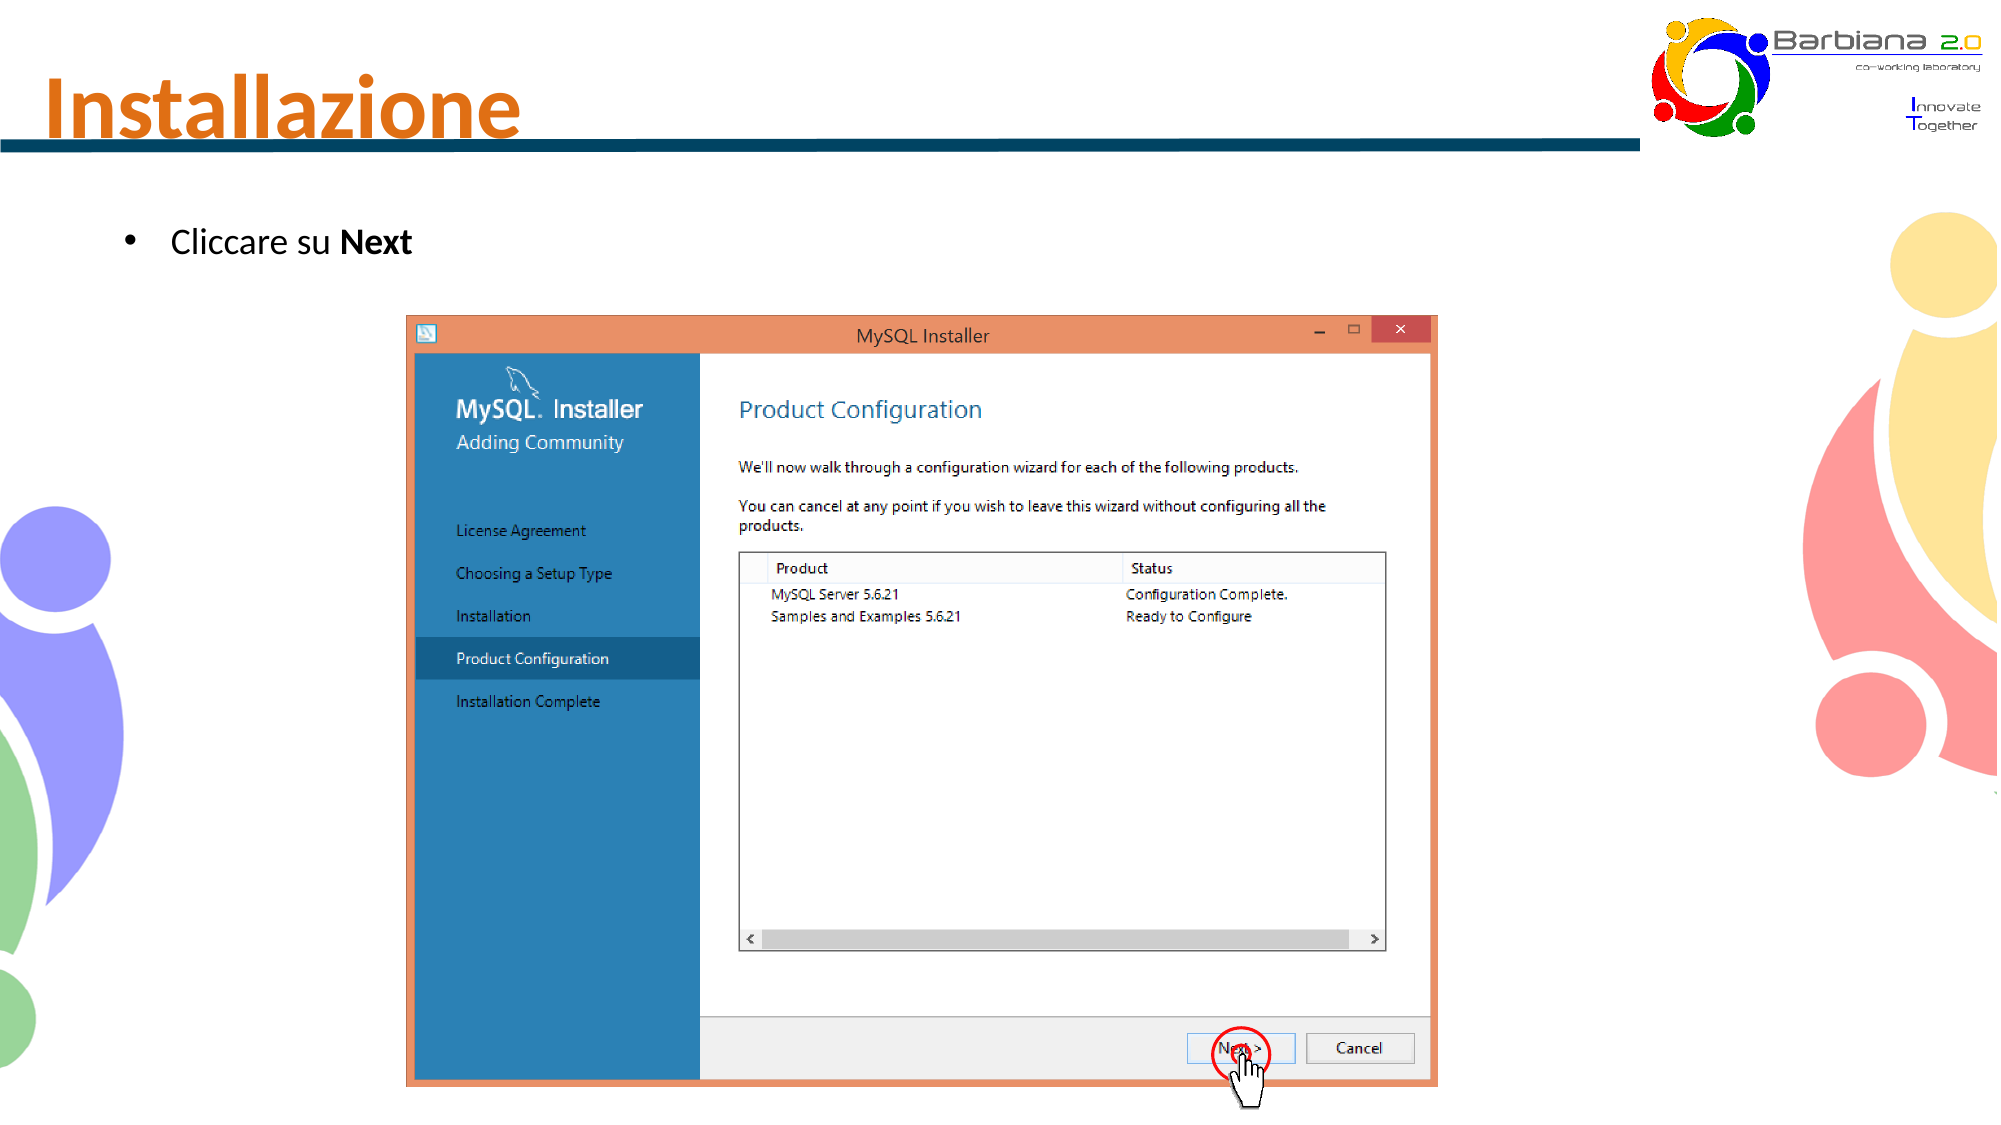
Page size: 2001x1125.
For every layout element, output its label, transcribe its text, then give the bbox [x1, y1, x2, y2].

text_box Installazione [29, 39, 539, 165]
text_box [1212, 1027, 1274, 1110]
picture [0, 0, 2001, 1125]
text_box Cliccare su Next [109, 209, 1735, 270]
